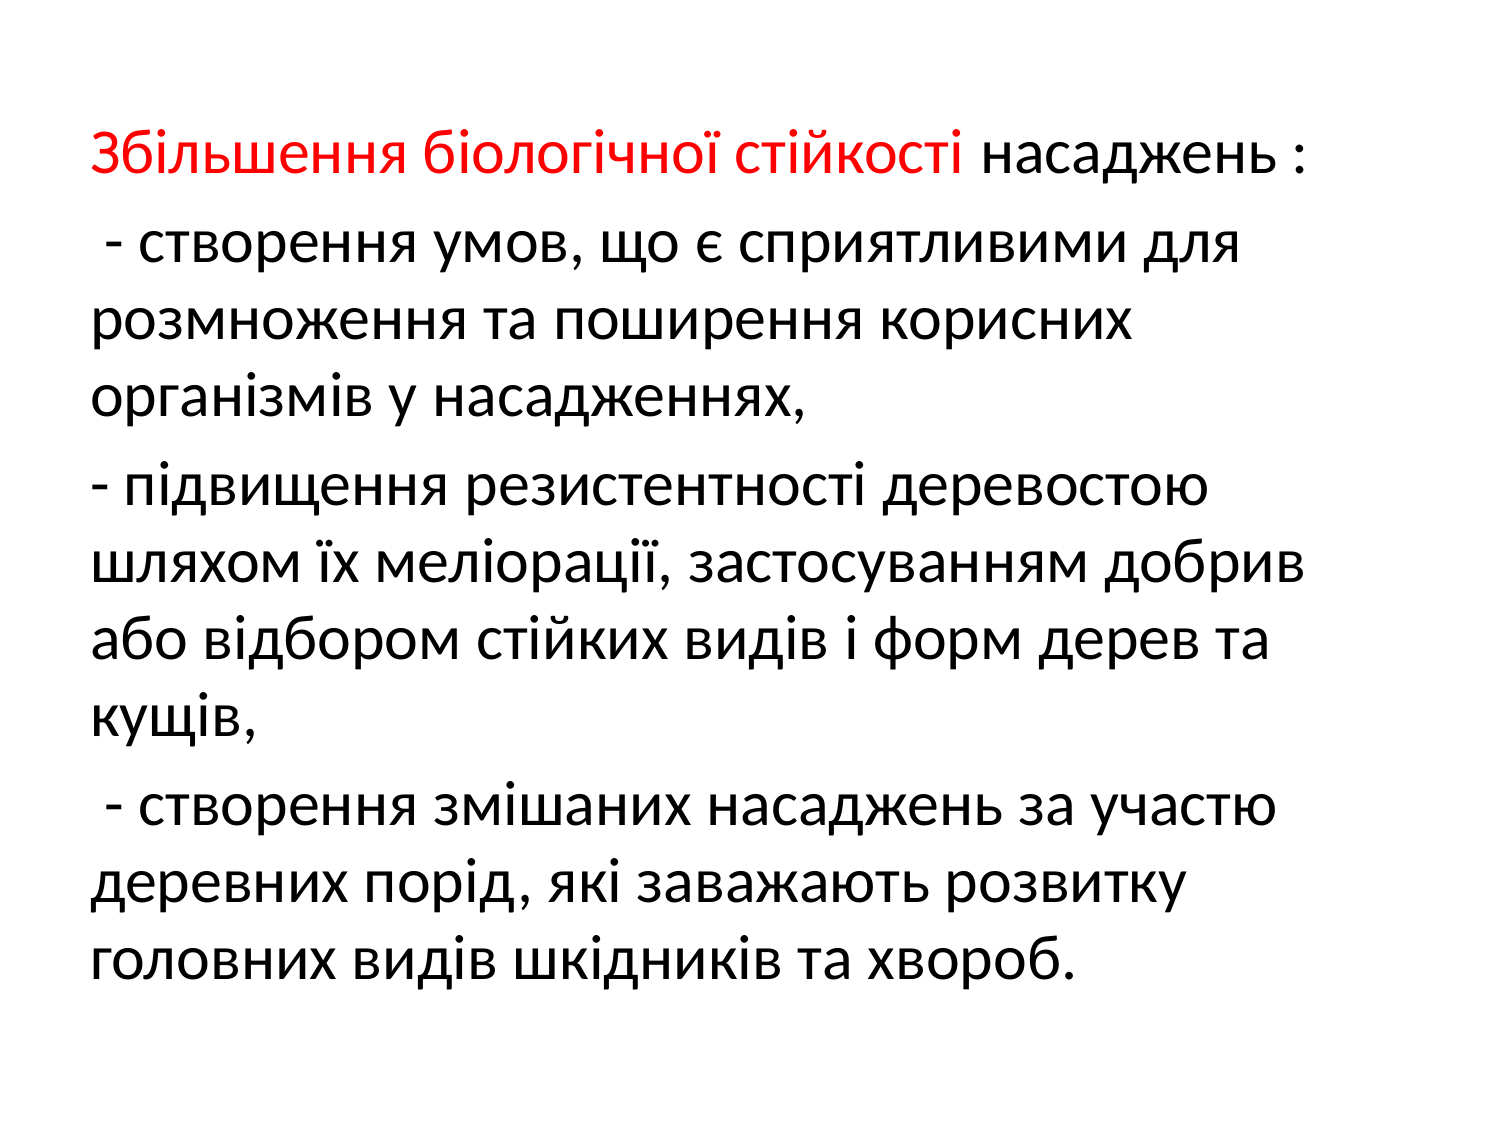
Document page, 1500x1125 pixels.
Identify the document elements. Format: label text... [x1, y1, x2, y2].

list Збільшення біологічної стійкості насаджень : - створення умов, що є сприятливими для розмноження та поширення корисних організмів у насадженнях, - підвищення резистентності деревостою шляхом їх меліорації, застосуванням добрив або відбором стійких видів і форм дерев та кущів, - створення змішаних насаджень за участю деревних порід, які заважають розвитку головних видів шкідників та хвороб. [75, 101, 1425, 1005]
